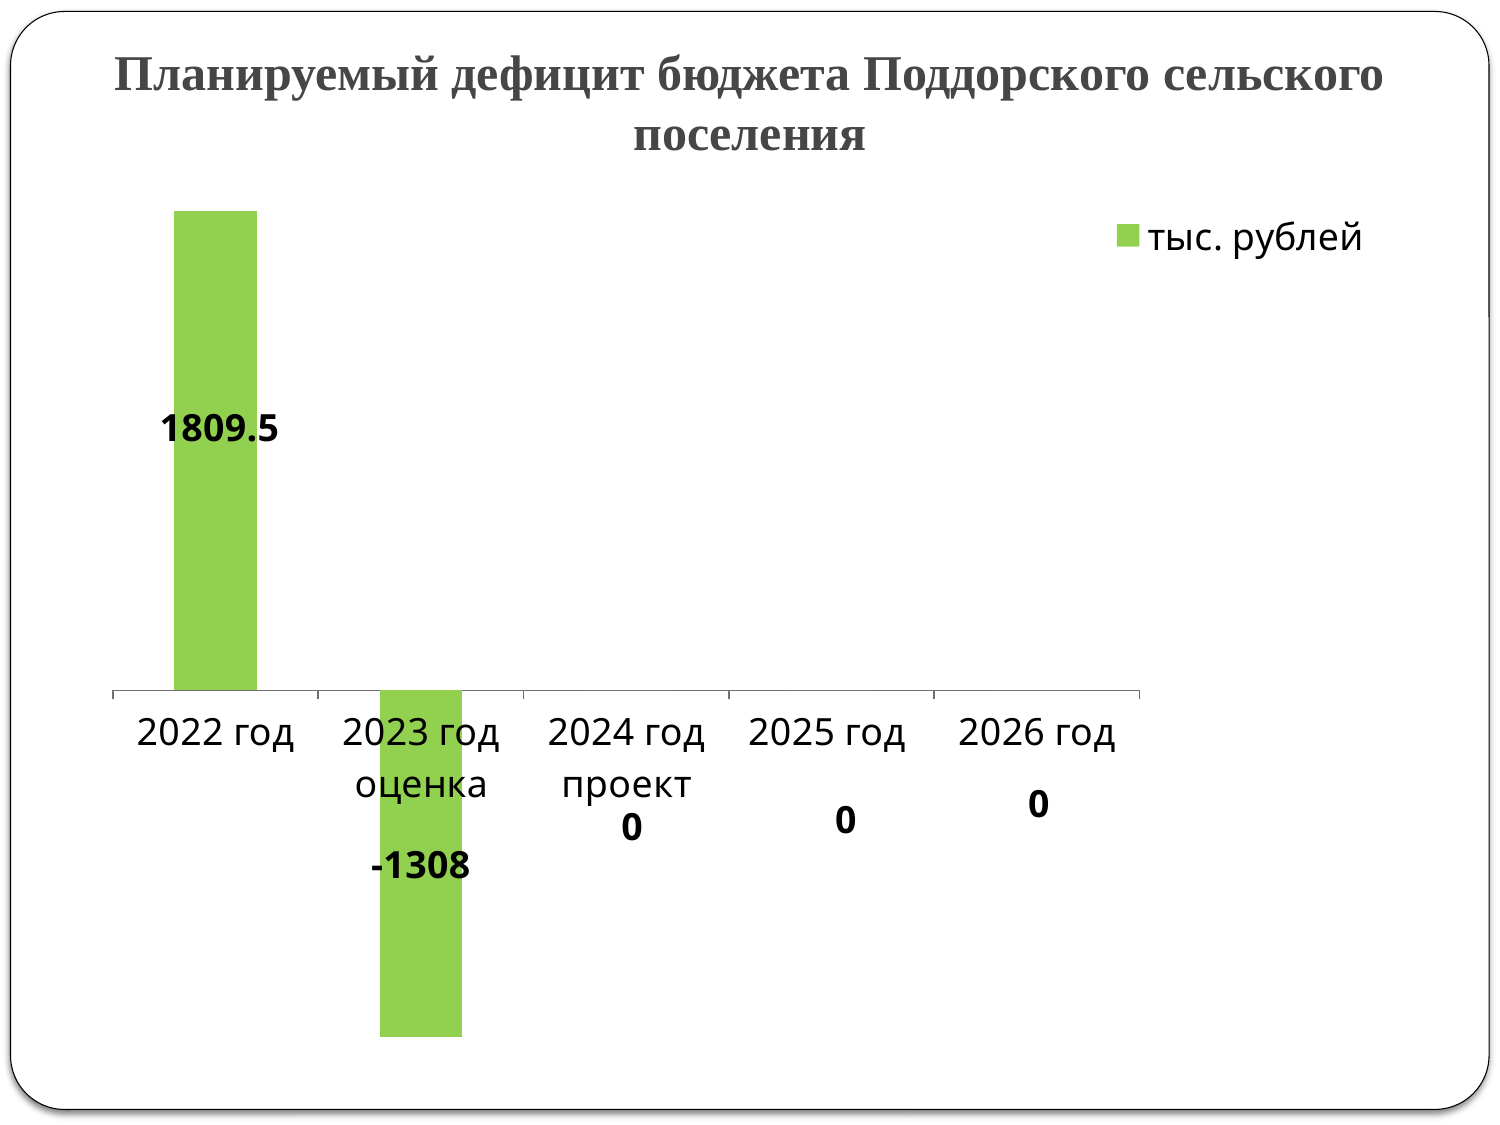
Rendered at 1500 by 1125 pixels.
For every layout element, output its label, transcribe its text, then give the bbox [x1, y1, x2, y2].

title Планируемый дефицит бюджета Поддорского сельского поселения [23, 45, 1477, 176]
chart [111, 160, 1388, 1089]
